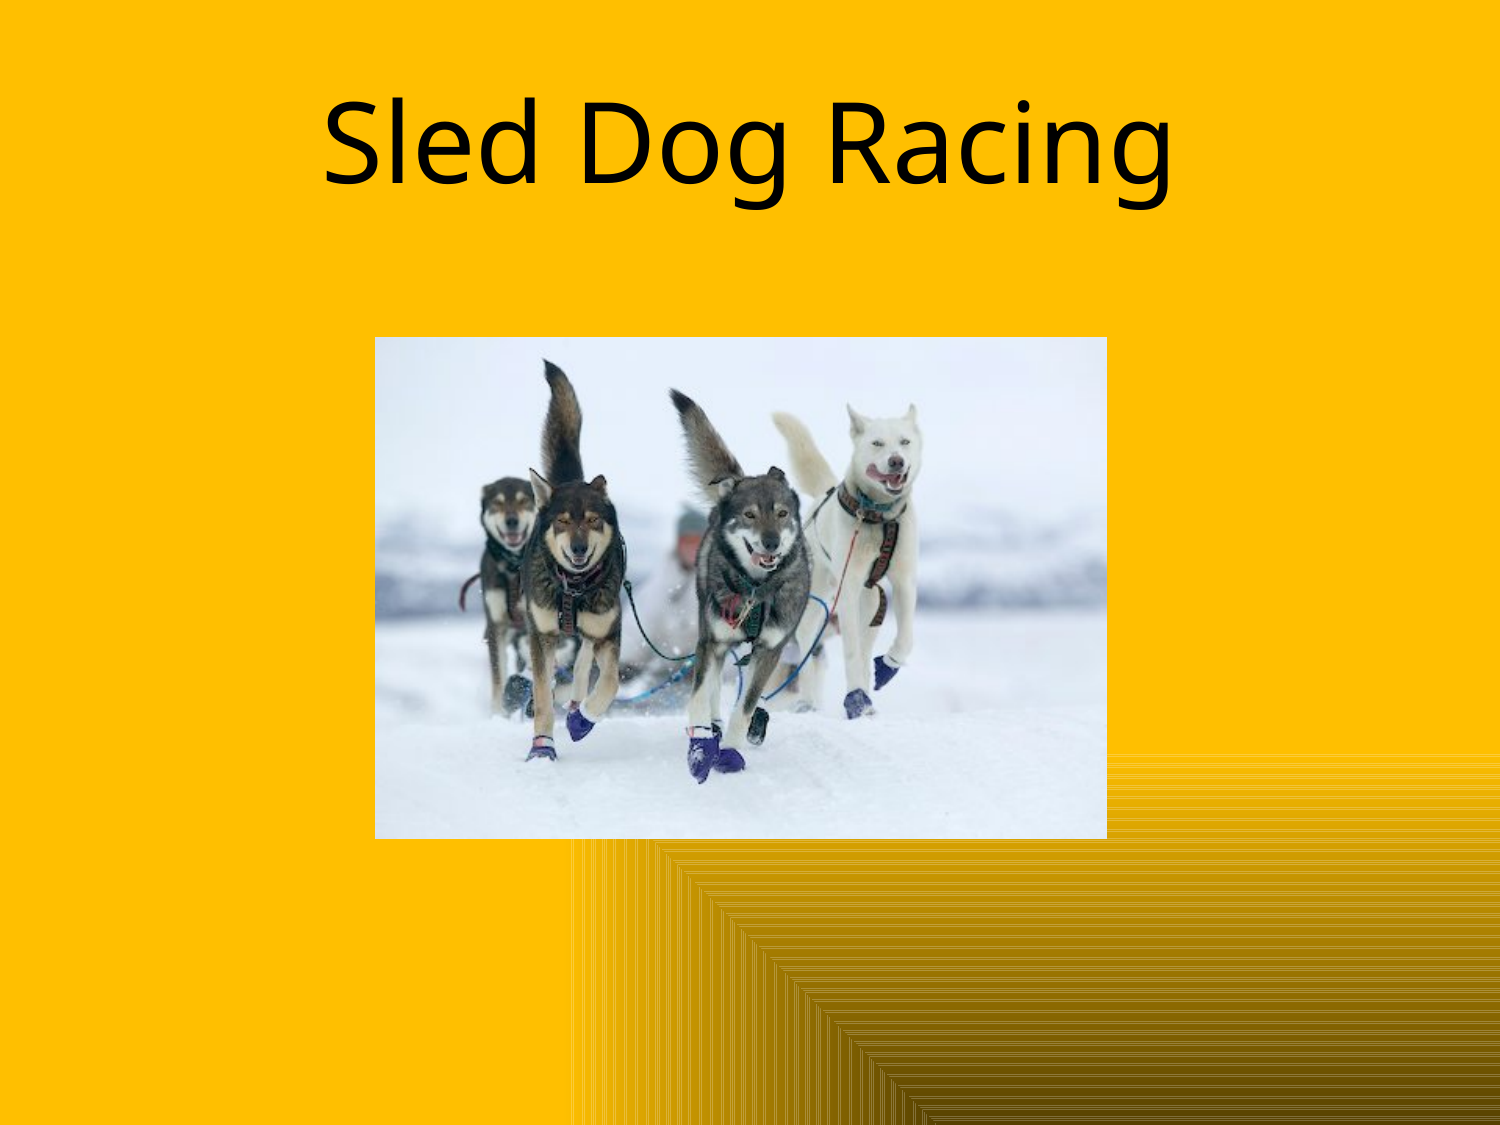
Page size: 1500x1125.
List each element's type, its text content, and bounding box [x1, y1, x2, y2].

picture [374, 337, 1107, 840]
title Sled Dog Racing [75, 45, 1425, 233]
